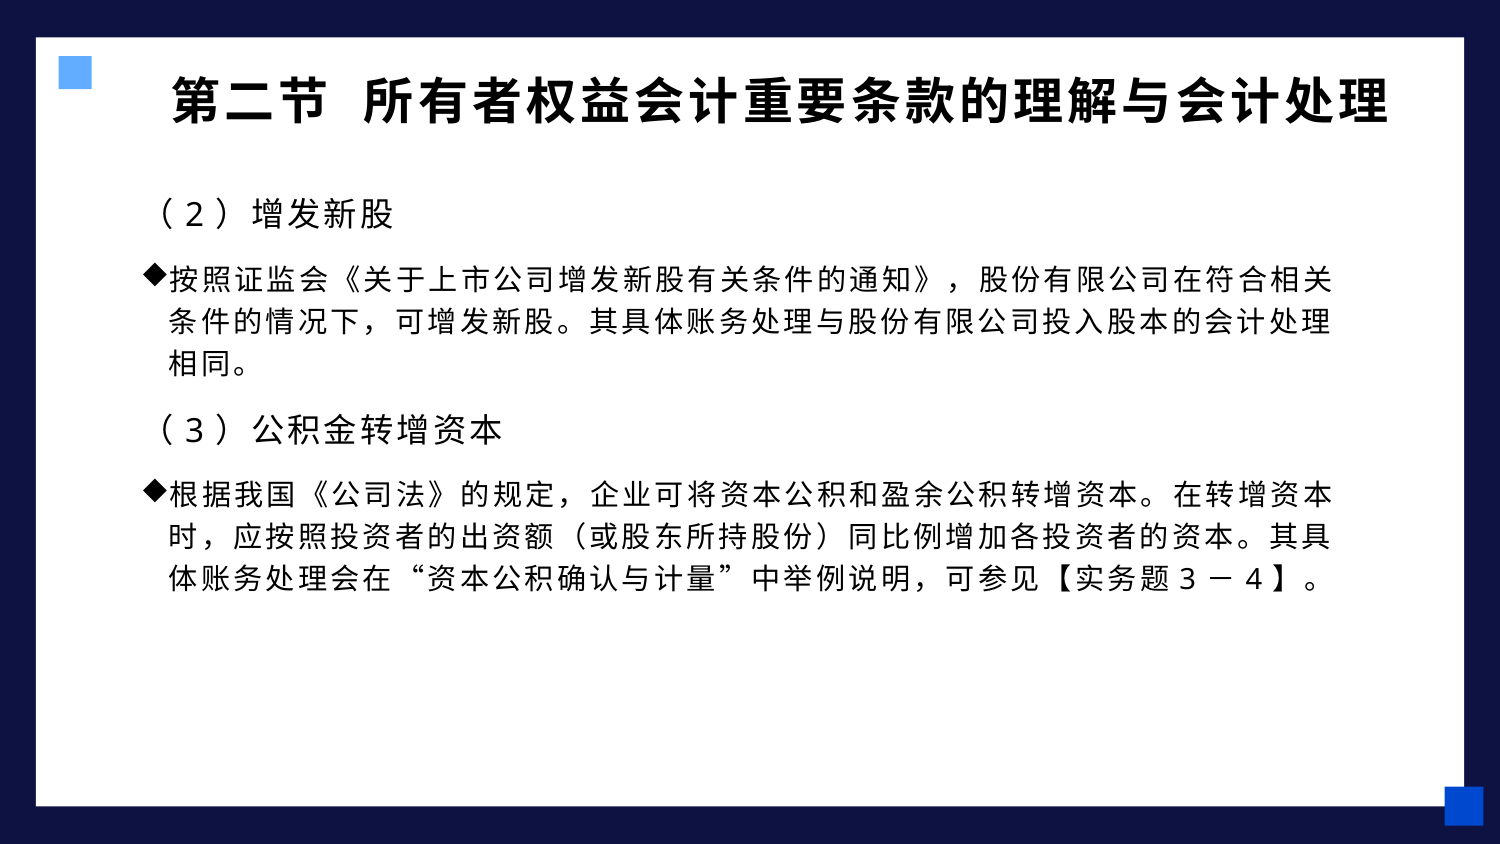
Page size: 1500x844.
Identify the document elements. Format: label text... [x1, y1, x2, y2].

list （2）增发新股 按照证监会《关于上市公司增发新股有关条件的通知》，股份有限公司在符合相关条件的情况下，可增发新股。其具体账务处理与股份有限公司投入股本的会计处理相同。 （3）公积金转增资本 根据我国《公司法》的规定，企业可将资本公积和盈余公积转增资本。在转增资本时，应按照投资者的出资额（或股东所持股份）同比例增加各投资者的资本。其具体账务处理会在“资本公积确认与计量”中举例说明，可参见【实务题3－4】。 [123, 185, 1371, 610]
title 第二节 所有者权益会计重要条款的理解与会计处理 [141, 48, 1415, 139]
